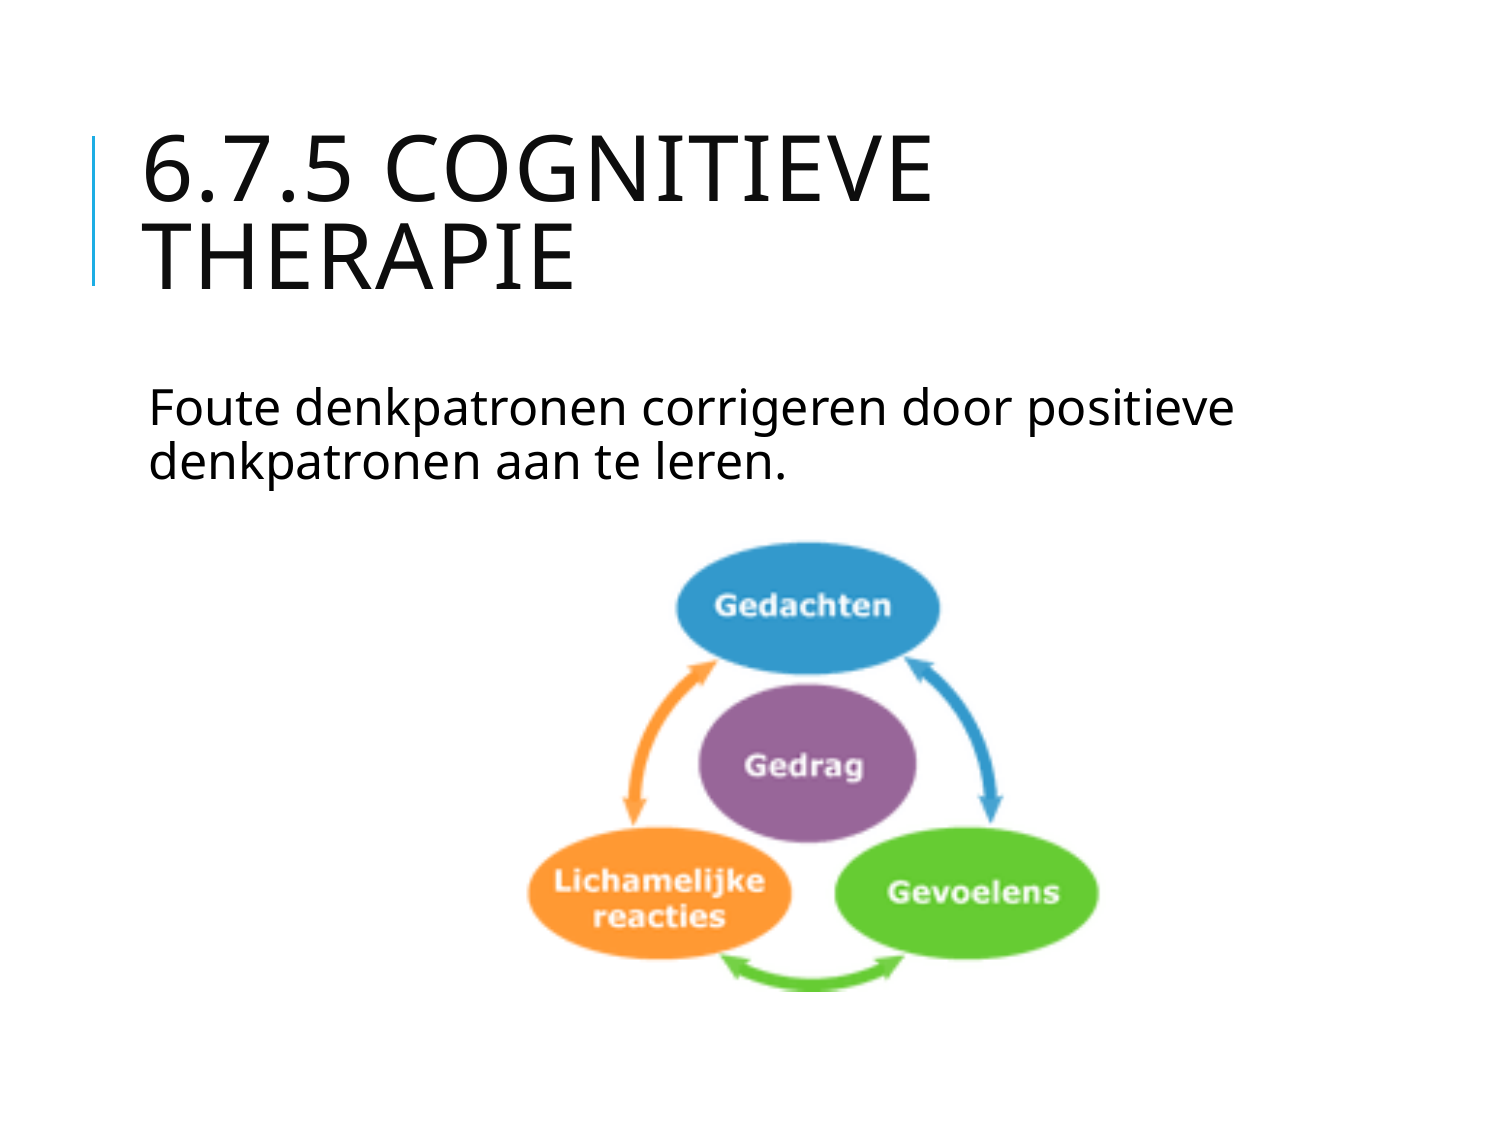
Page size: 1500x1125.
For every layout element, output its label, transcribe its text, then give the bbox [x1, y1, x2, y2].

picture [525, 538, 1107, 992]
title 6.7.5 Cognitieve therapie [126, 96, 1322, 342]
list Foute denkpatronen corrigeren door positieve denkpatronen aan te leren. [126, 375, 1322, 1035]
